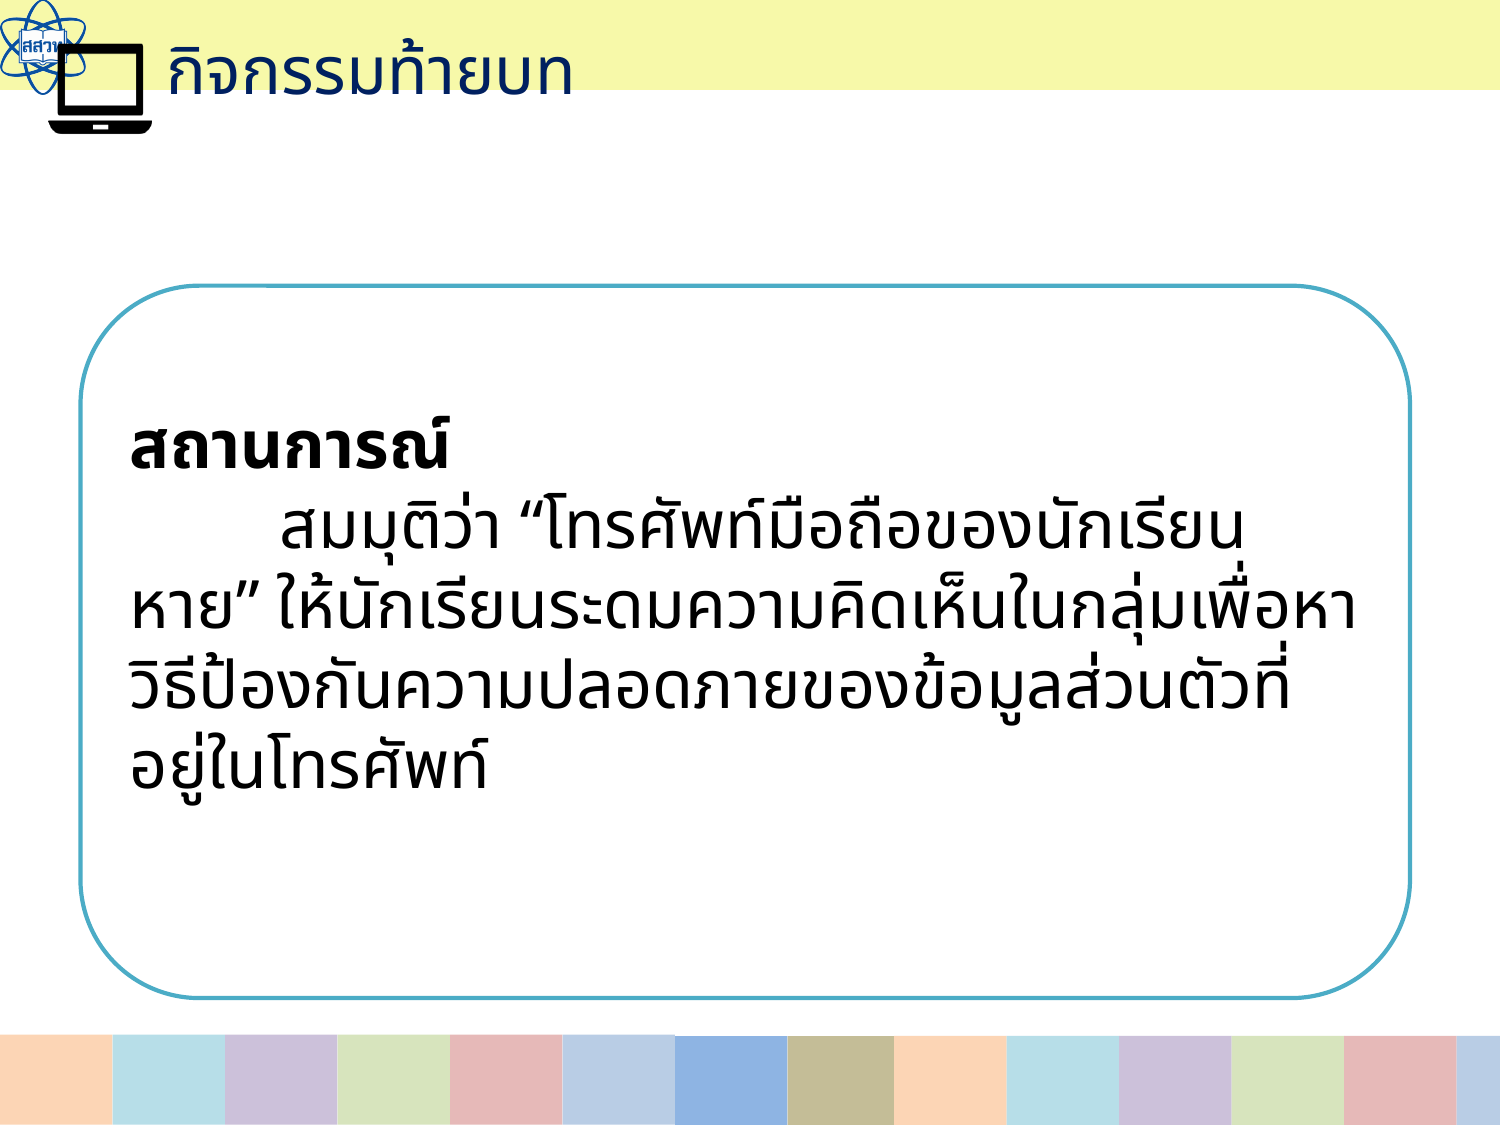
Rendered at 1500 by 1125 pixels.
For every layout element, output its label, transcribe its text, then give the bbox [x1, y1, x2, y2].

picture [0, 0, 152, 158]
text_box กิจกรรมท้ายบท [154, 20, 987, 116]
text_box สถานการณ์ สมมุติว่า “โทรศัพท์มือถือของนักเรียนหาย” ให้นักเรียนระดมความคิดเห็นในกลุ่มเพื่อหาวิธีป้องกันความปลอดภายของข้อมูลส่วนตัวที่อยู่ในโทรศัพท์ [78, 283, 1413, 1001]
